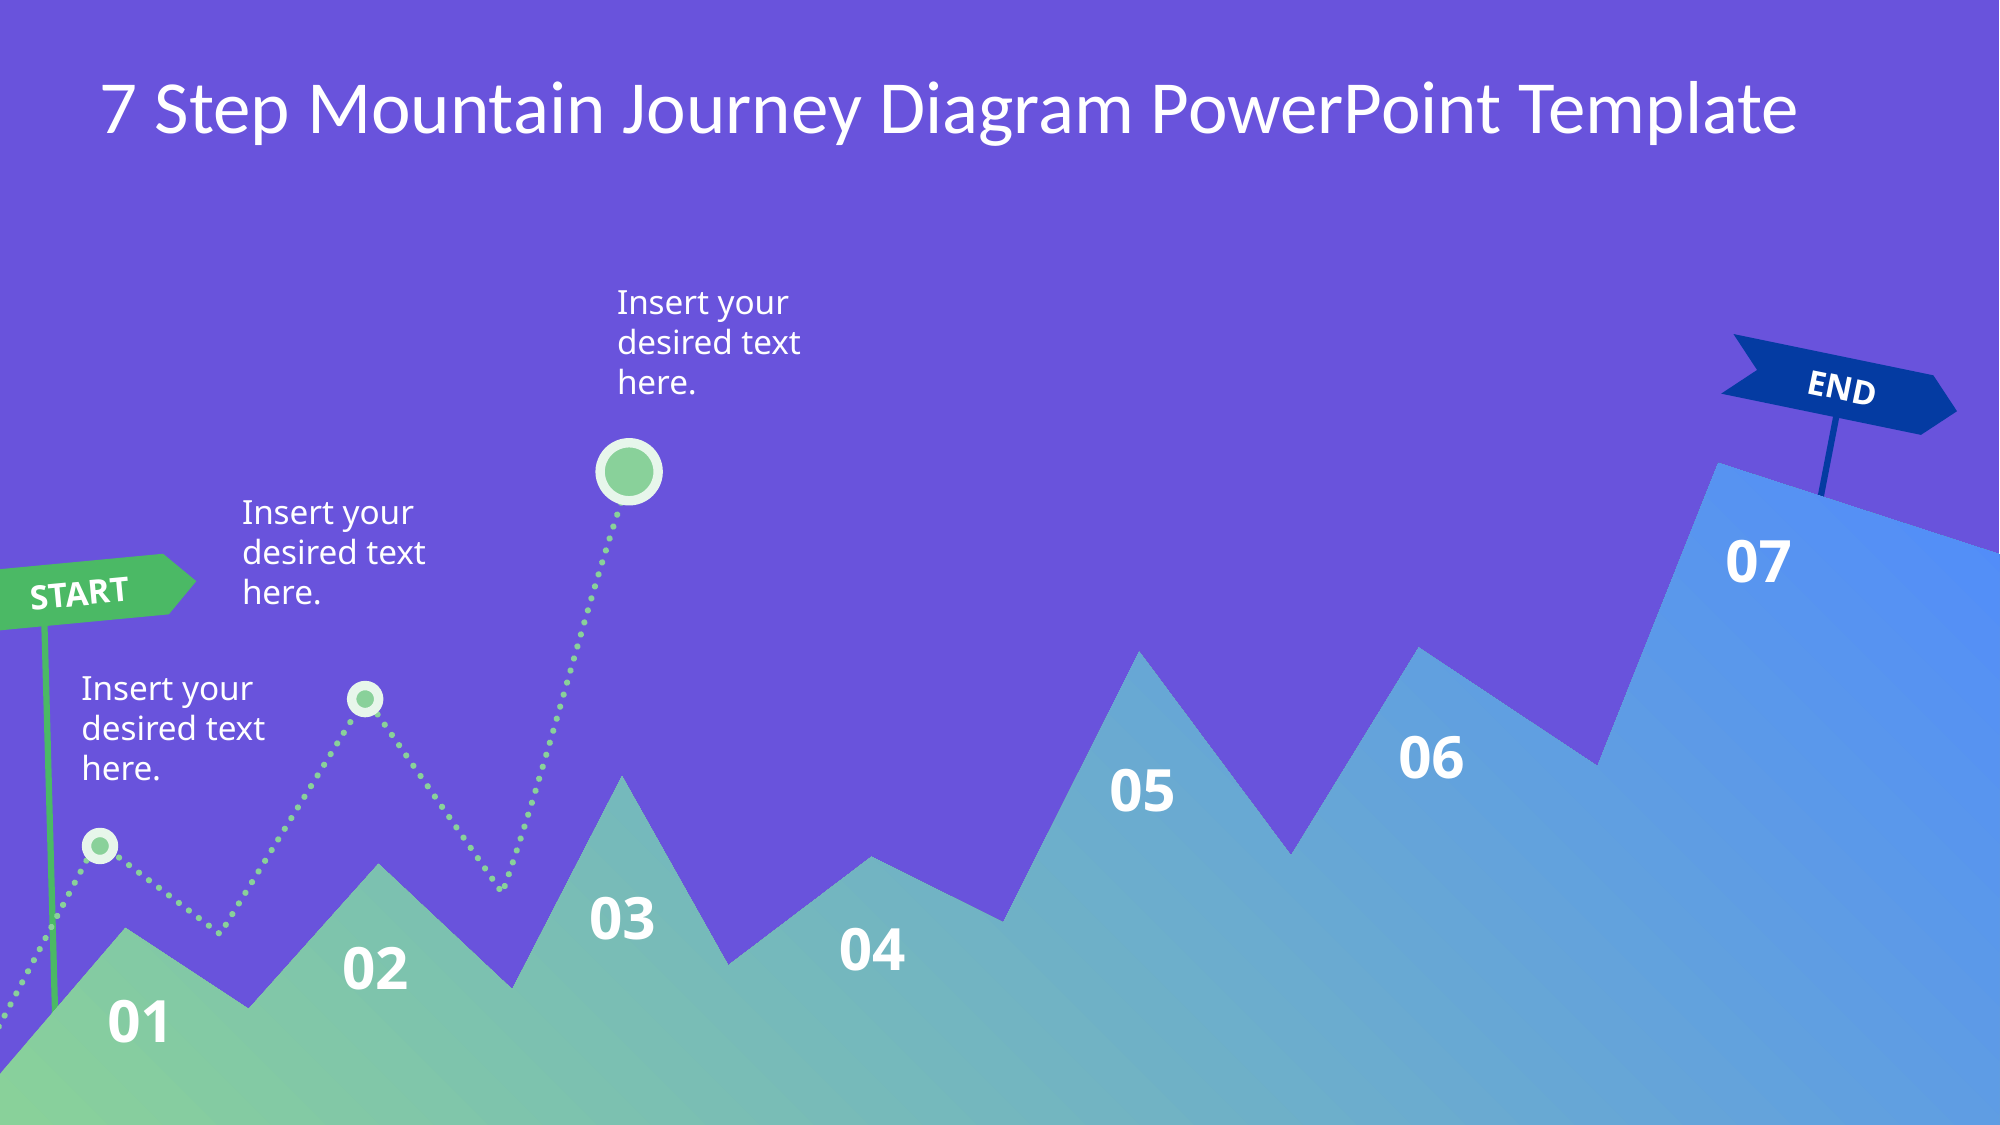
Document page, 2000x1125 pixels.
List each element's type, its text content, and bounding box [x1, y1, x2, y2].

text_box 06 [1383, 712, 1480, 798]
text_box [144, 795, 306, 935]
text_box [0, 485, 2000, 1125]
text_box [1712, 355, 1948, 538]
text_box 07 [1710, 545, 1807, 602]
text_box [336, 712, 356, 746]
text_box 05 [1094, 745, 1191, 831]
text_box [598, 440, 661, 503]
text_box [349, 683, 381, 715]
text_box 04 [823, 904, 921, 990]
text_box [0, 553, 139, 1026]
text_box 03 [574, 873, 671, 959]
title 7 Step Mountain Journey Diagram PowerPoint Template [99, 45, 1900, 162]
text_box 01 [92, 976, 189, 1062]
text_box Insert your desired text here. [617, 274, 891, 409]
text_box Insert your desired text here. [144, 659, 336, 795]
text_box [375, 492, 622, 894]
text_box 02 [327, 924, 424, 1009]
text_box Insert your desired text here. [242, 483, 516, 619]
